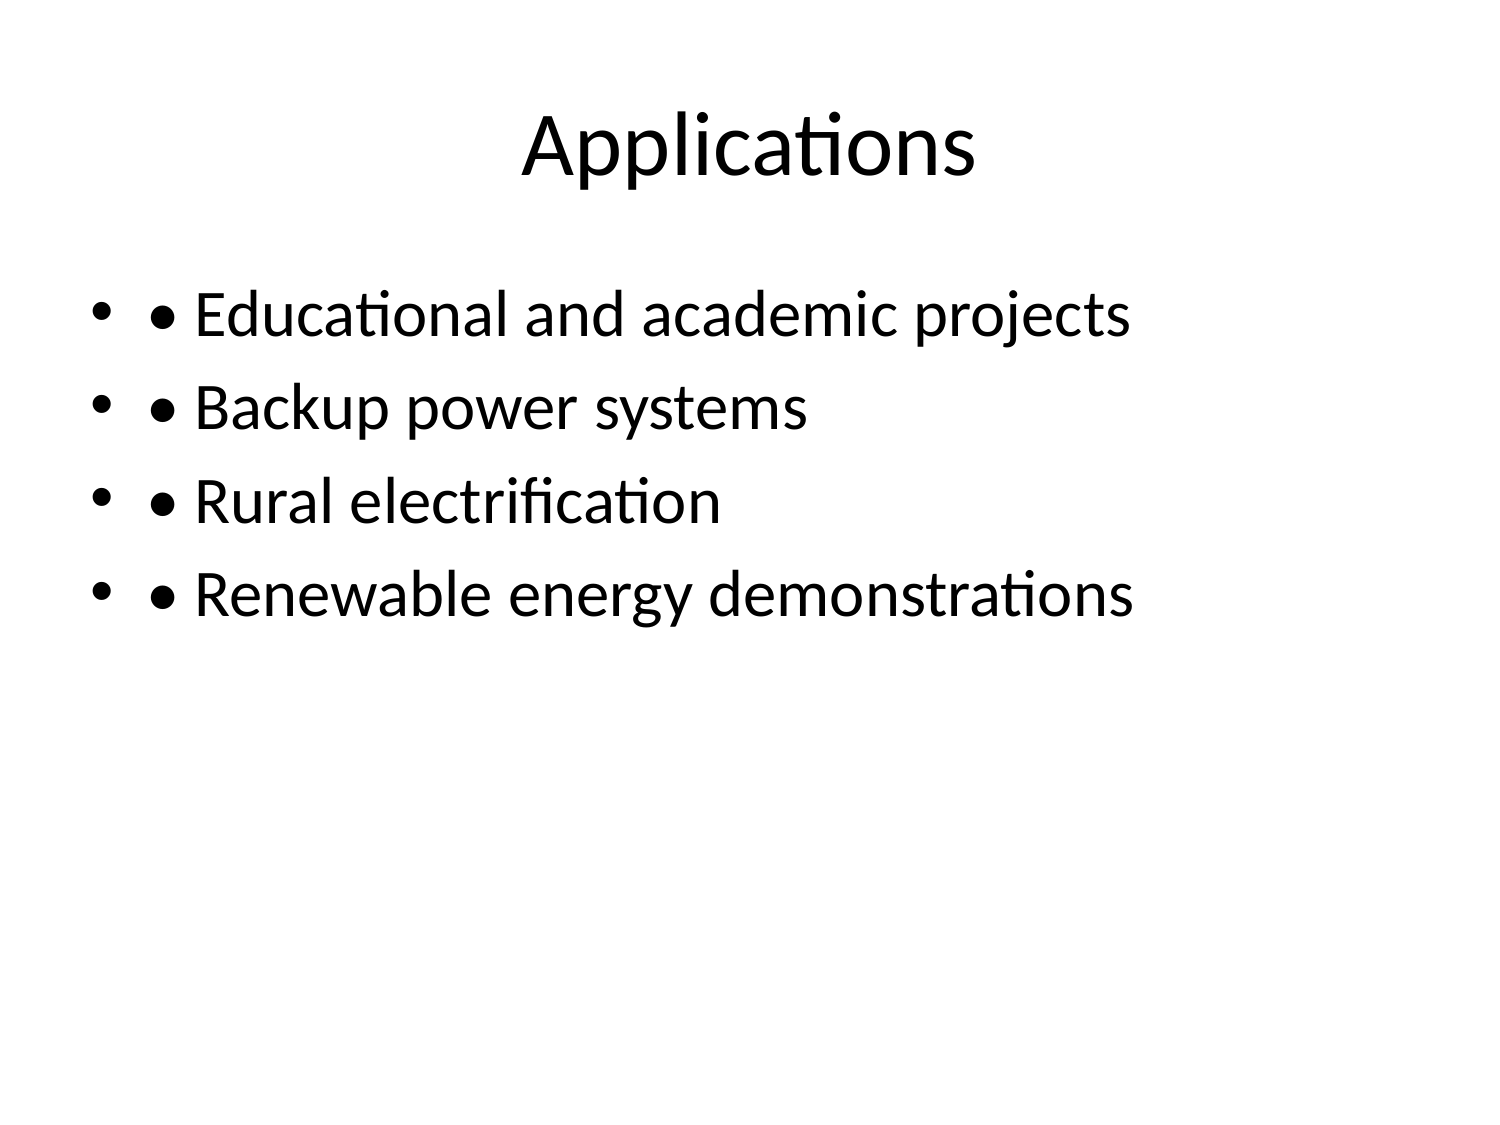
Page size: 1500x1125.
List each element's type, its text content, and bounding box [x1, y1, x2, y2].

title Applications [75, 45, 1425, 233]
list • Educational and academic projects • Backup power systems • Rural electrification • Renewable energy demonstrations [75, 262, 1425, 1005]
